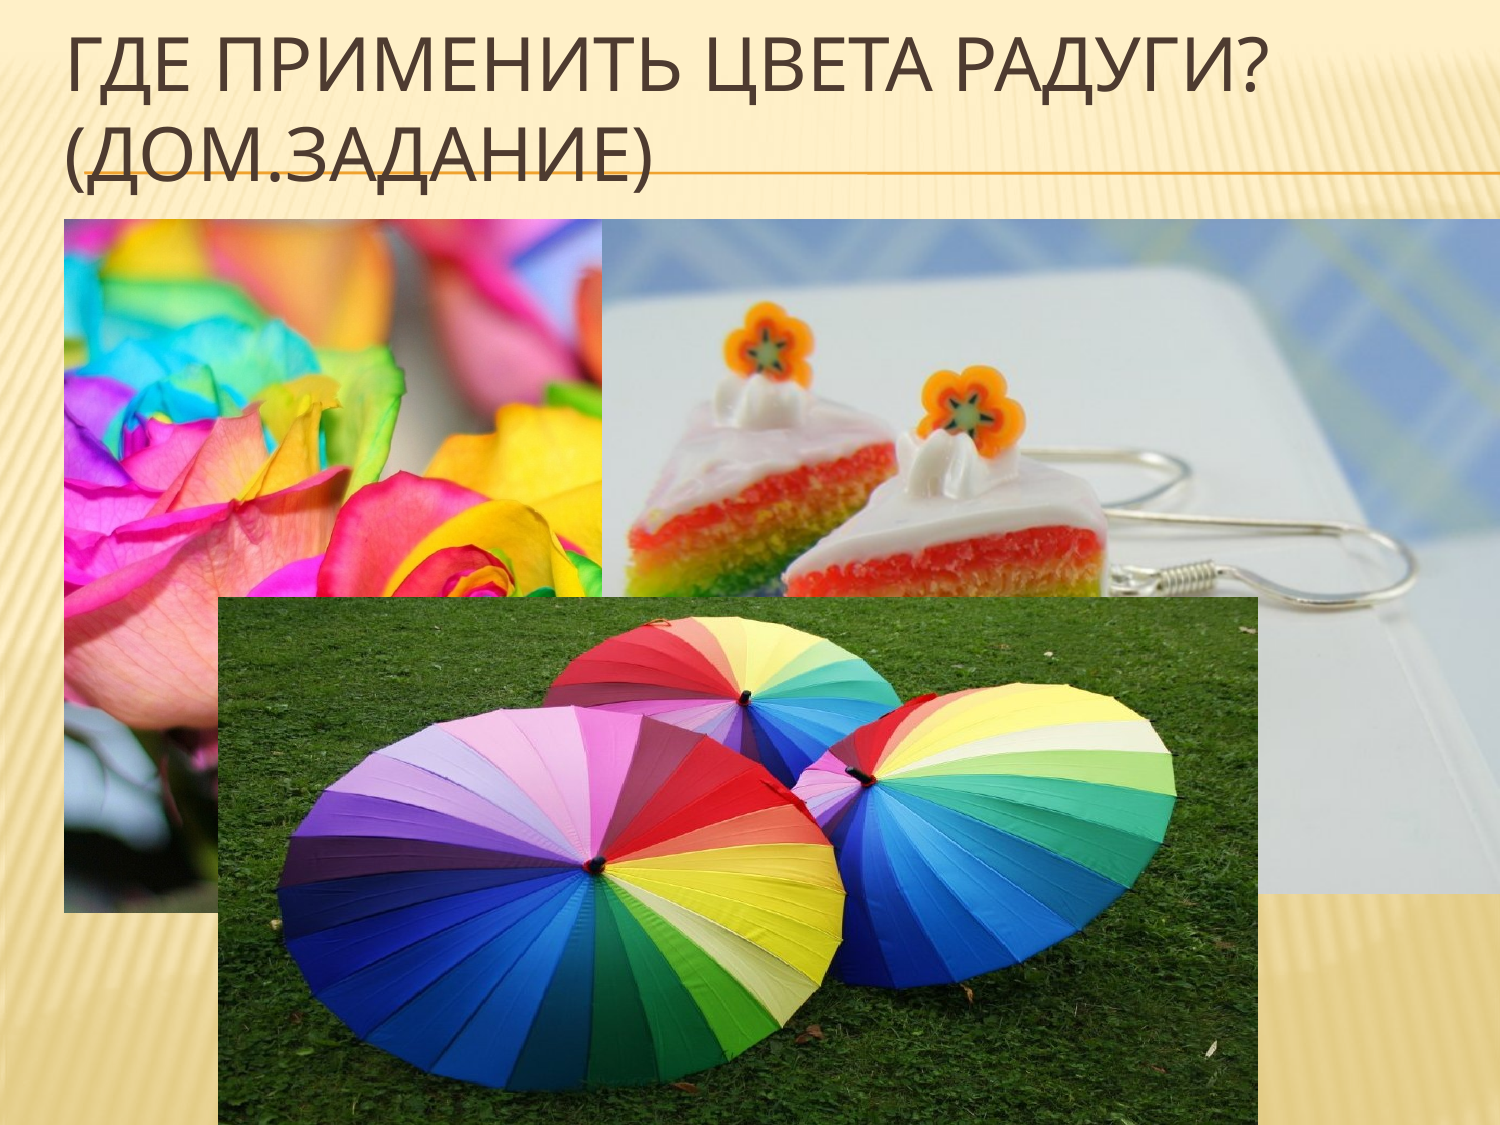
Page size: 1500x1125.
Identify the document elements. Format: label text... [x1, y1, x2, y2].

title Где применить цвета радуги? (Дом.задание) [50, 0, 1475, 213]
picture [64, 219, 1500, 1125]
